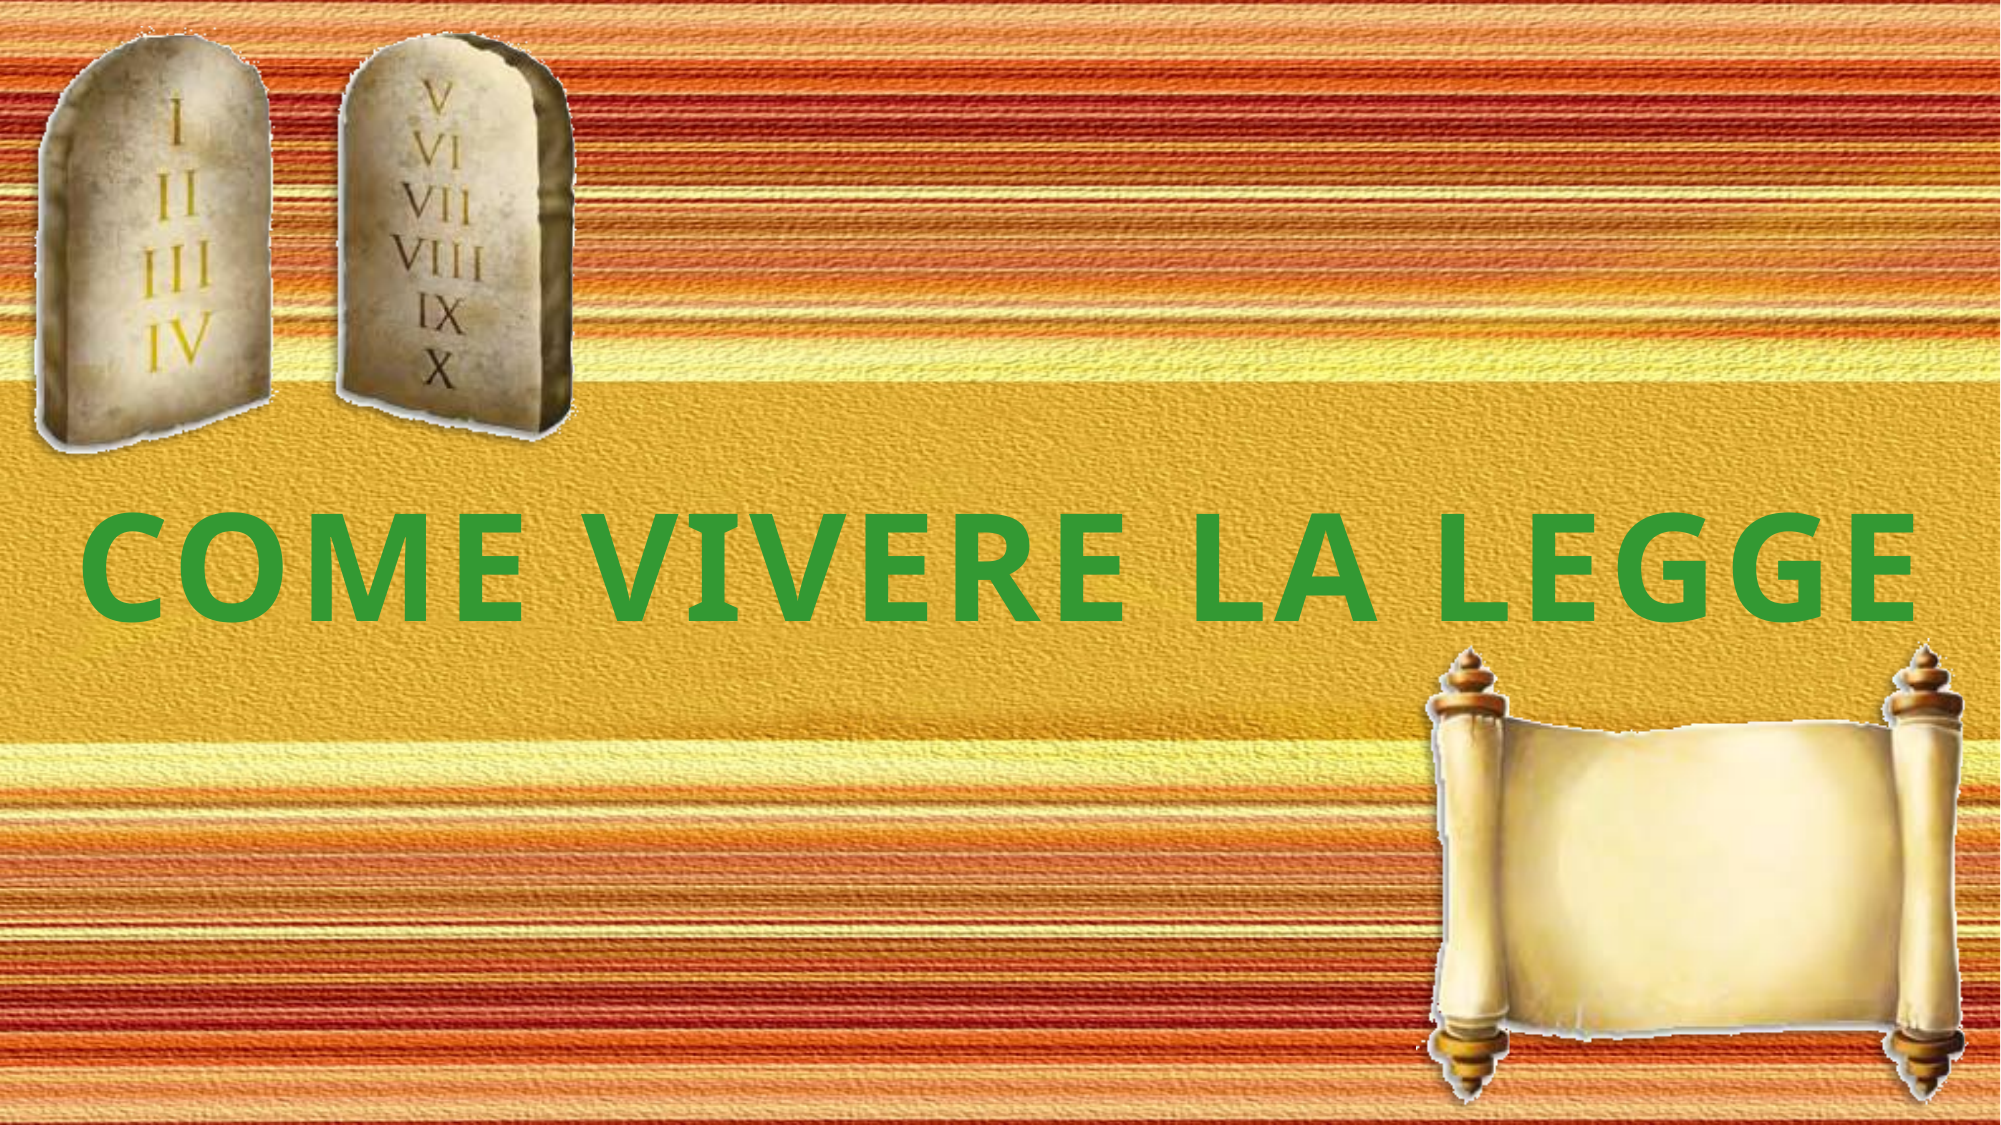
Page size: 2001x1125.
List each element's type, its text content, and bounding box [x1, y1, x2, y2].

text_box COME VIVERE LA LEGGE [0, 463, 2000, 659]
picture [0, 0, 2001, 1125]
